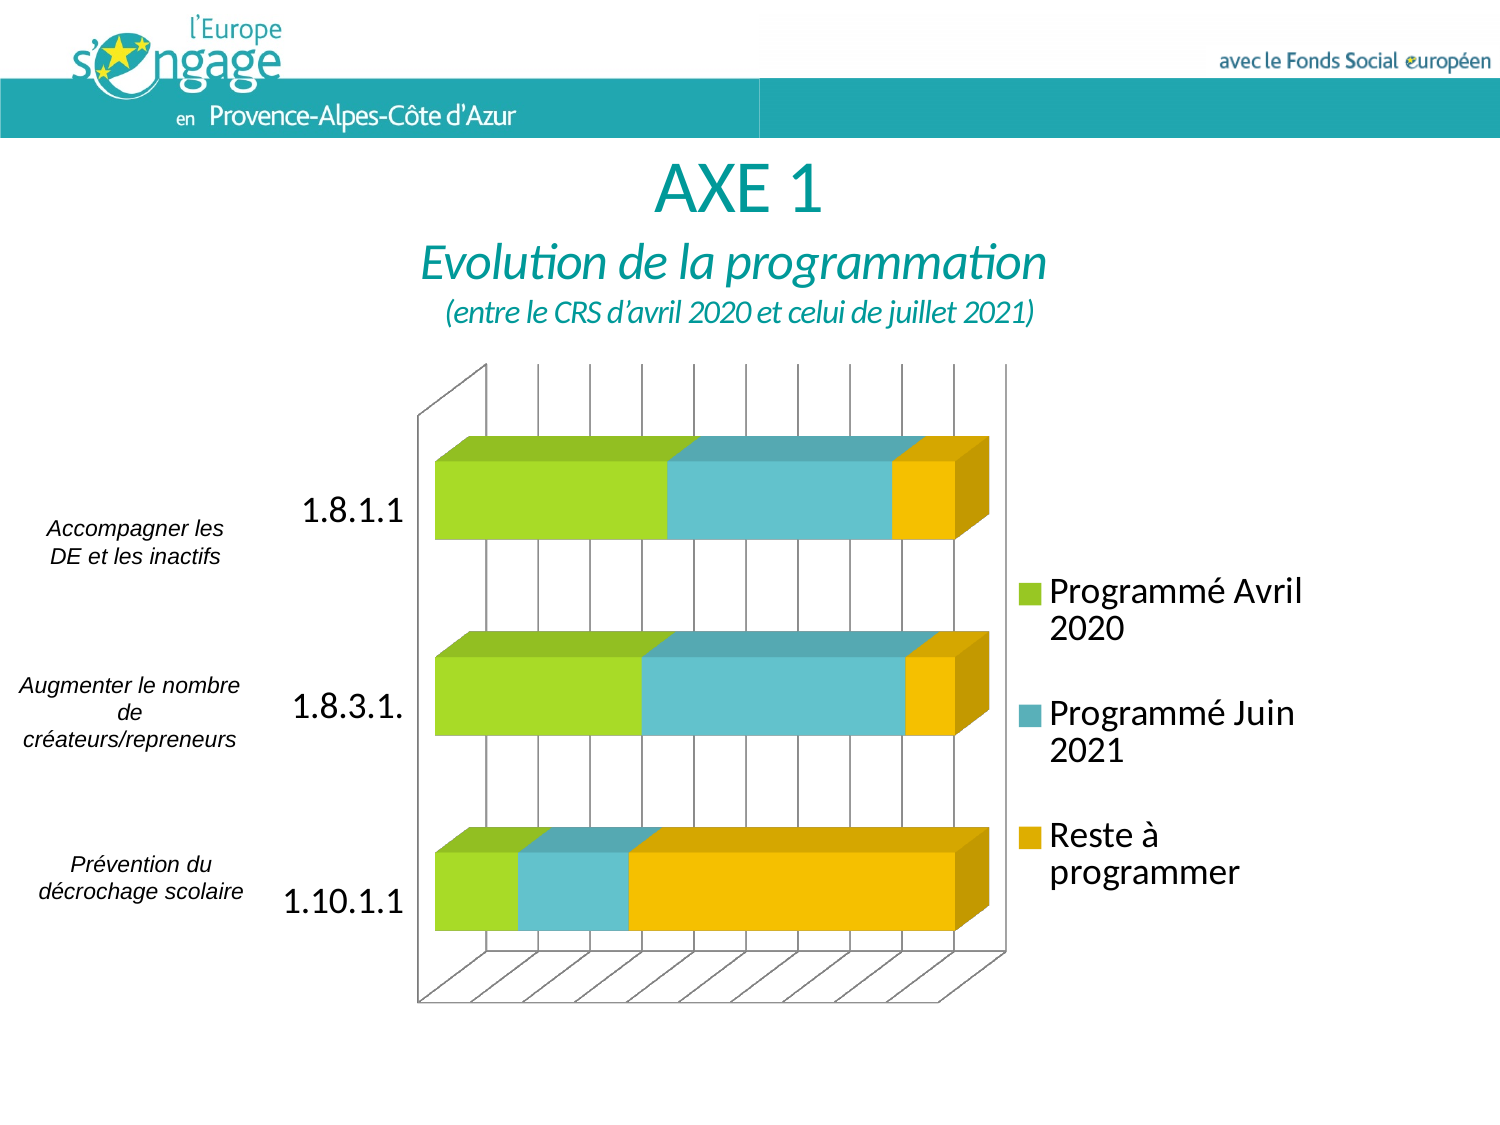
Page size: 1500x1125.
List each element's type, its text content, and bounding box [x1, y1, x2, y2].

text_box Augmenter le nombre de créateurs/repreneurs [0, 662, 251, 793]
chart [258, 349, 1353, 1017]
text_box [0, 14, 1500, 138]
title AXE 1 Evolution de la programmation (entre le CRS d’avril 2020 et celui de juillet 2021) [64, 152, 1415, 338]
table_cell Etat [1203, 53, 1500, 83]
picture [1205, 45, 1500, 76]
text_box Prévention du décrochage scolaire [23, 842, 251, 945]
text_box Accompagner les DE et les inactifs [17, 506, 251, 622]
